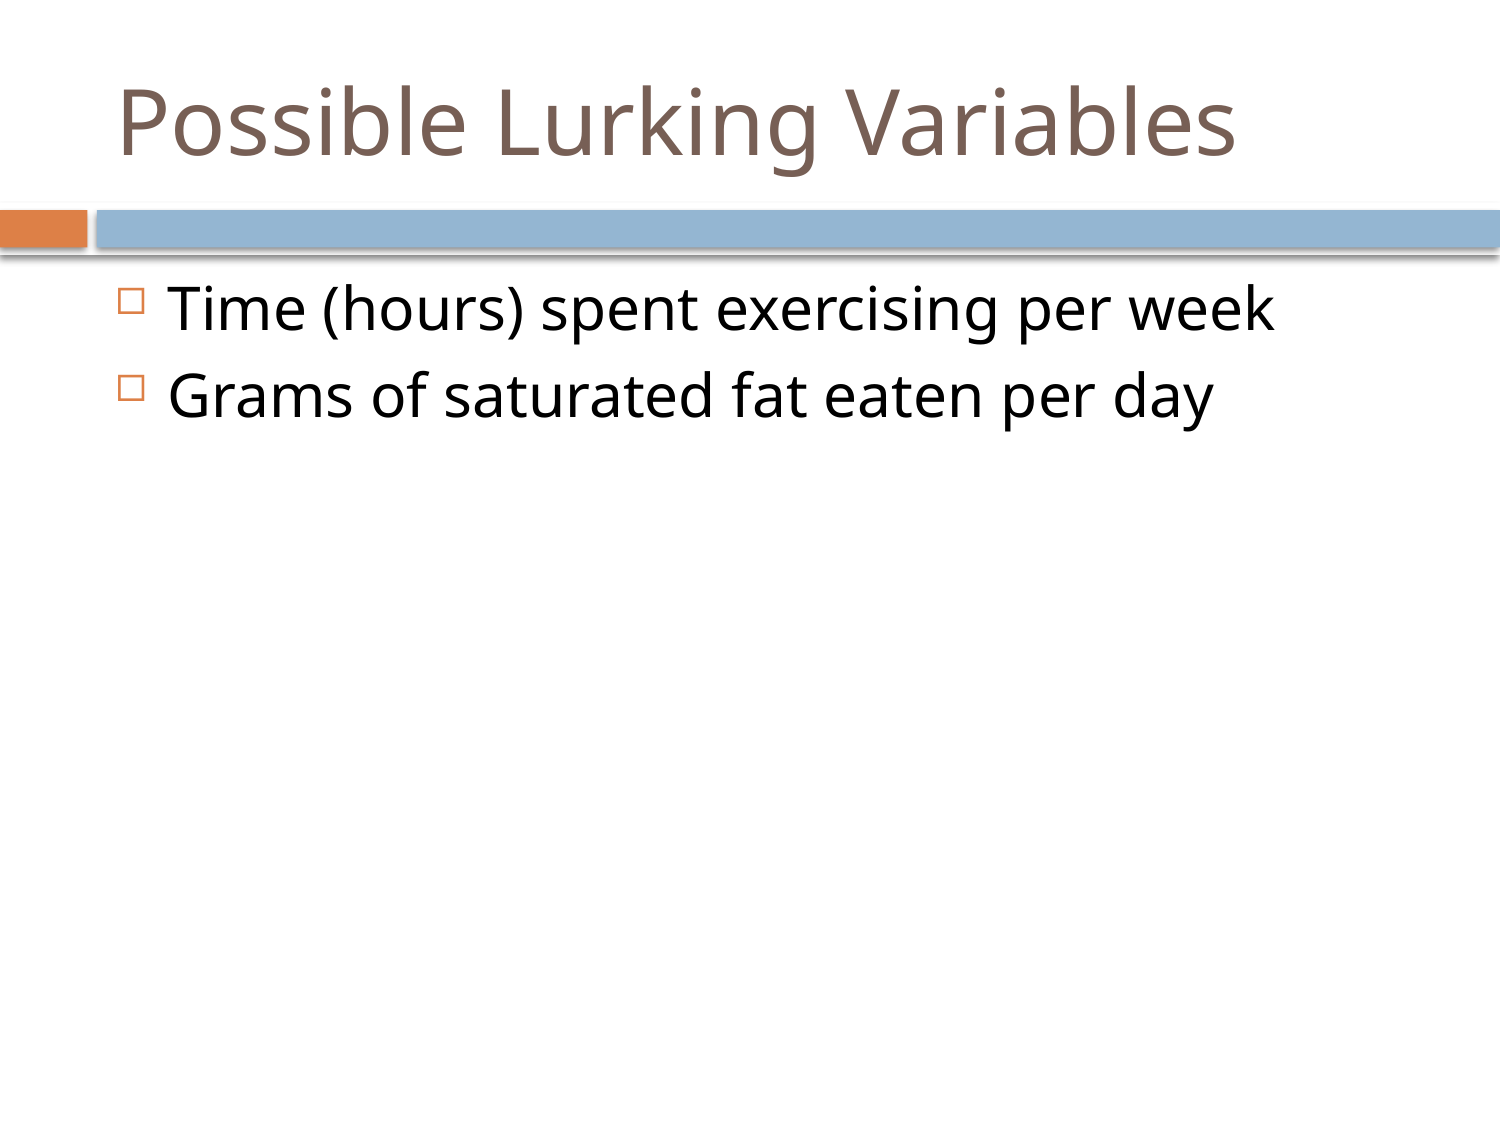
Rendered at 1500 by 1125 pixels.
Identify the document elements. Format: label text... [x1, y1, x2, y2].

list Time (hours) spent exercising per week Grams of saturated fat eaten per day [100, 262, 1438, 1000]
title Possible Lurking Variables [100, 37, 1438, 200]
